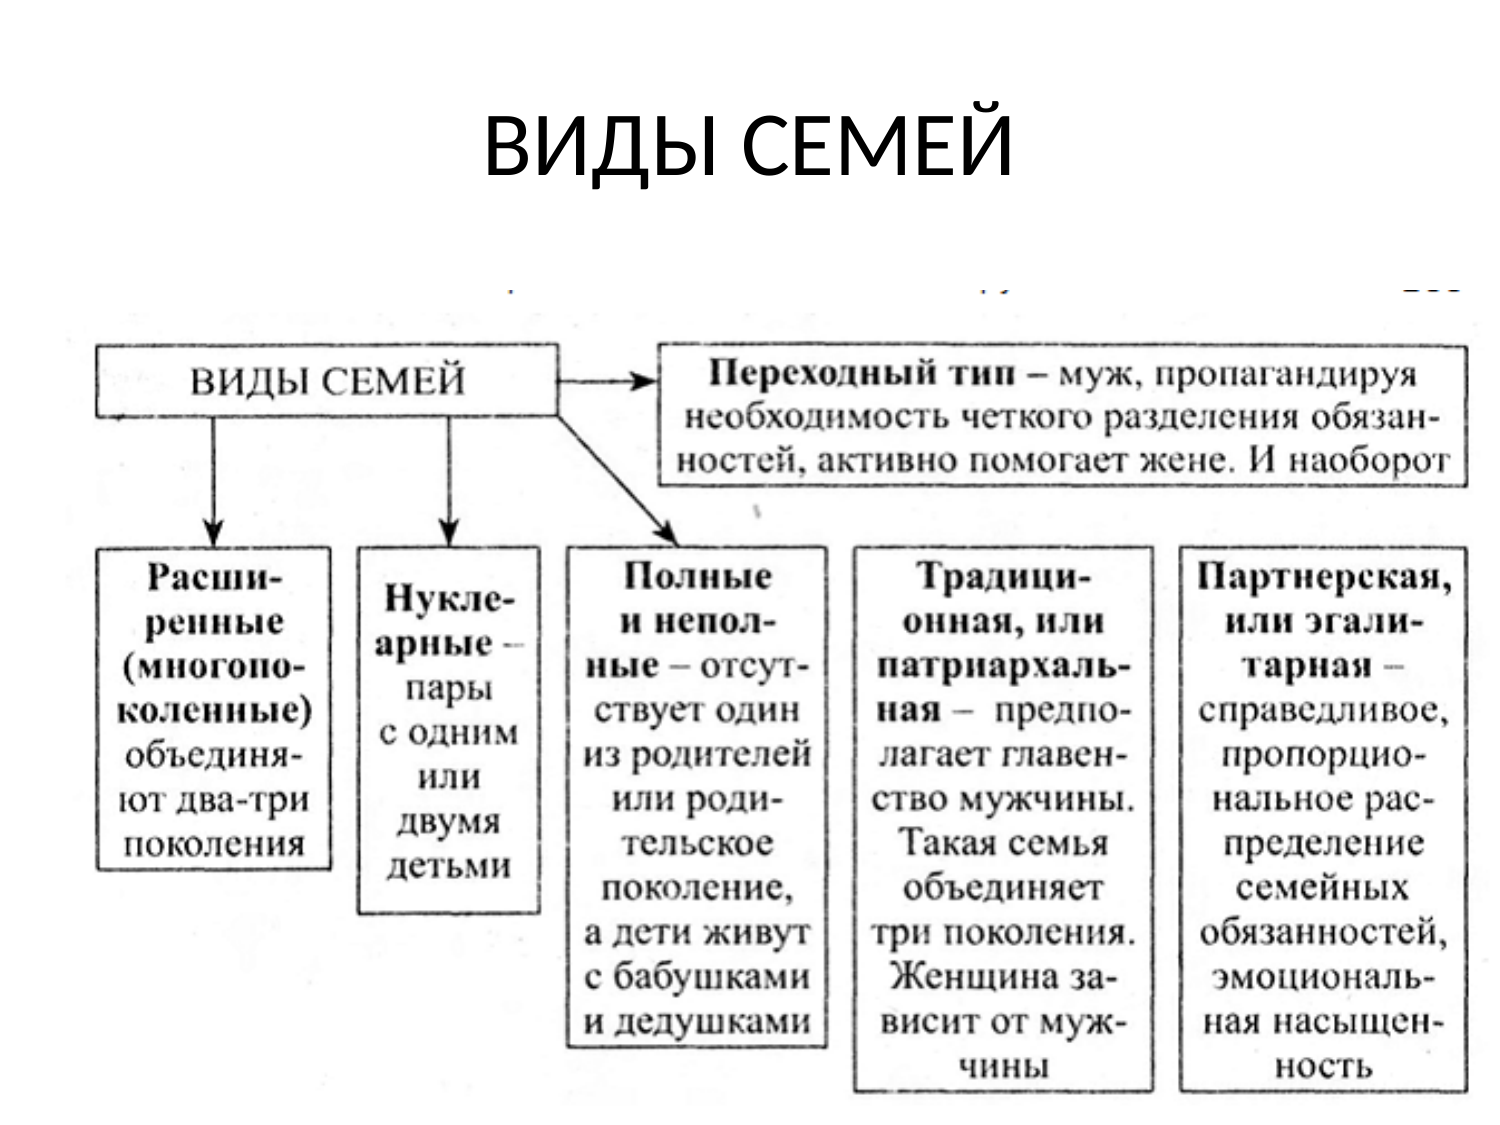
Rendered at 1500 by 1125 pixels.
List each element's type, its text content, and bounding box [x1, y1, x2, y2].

picture [0, 290, 1500, 1125]
title ВИДЫ СЕМЕЙ [75, 45, 1425, 233]
